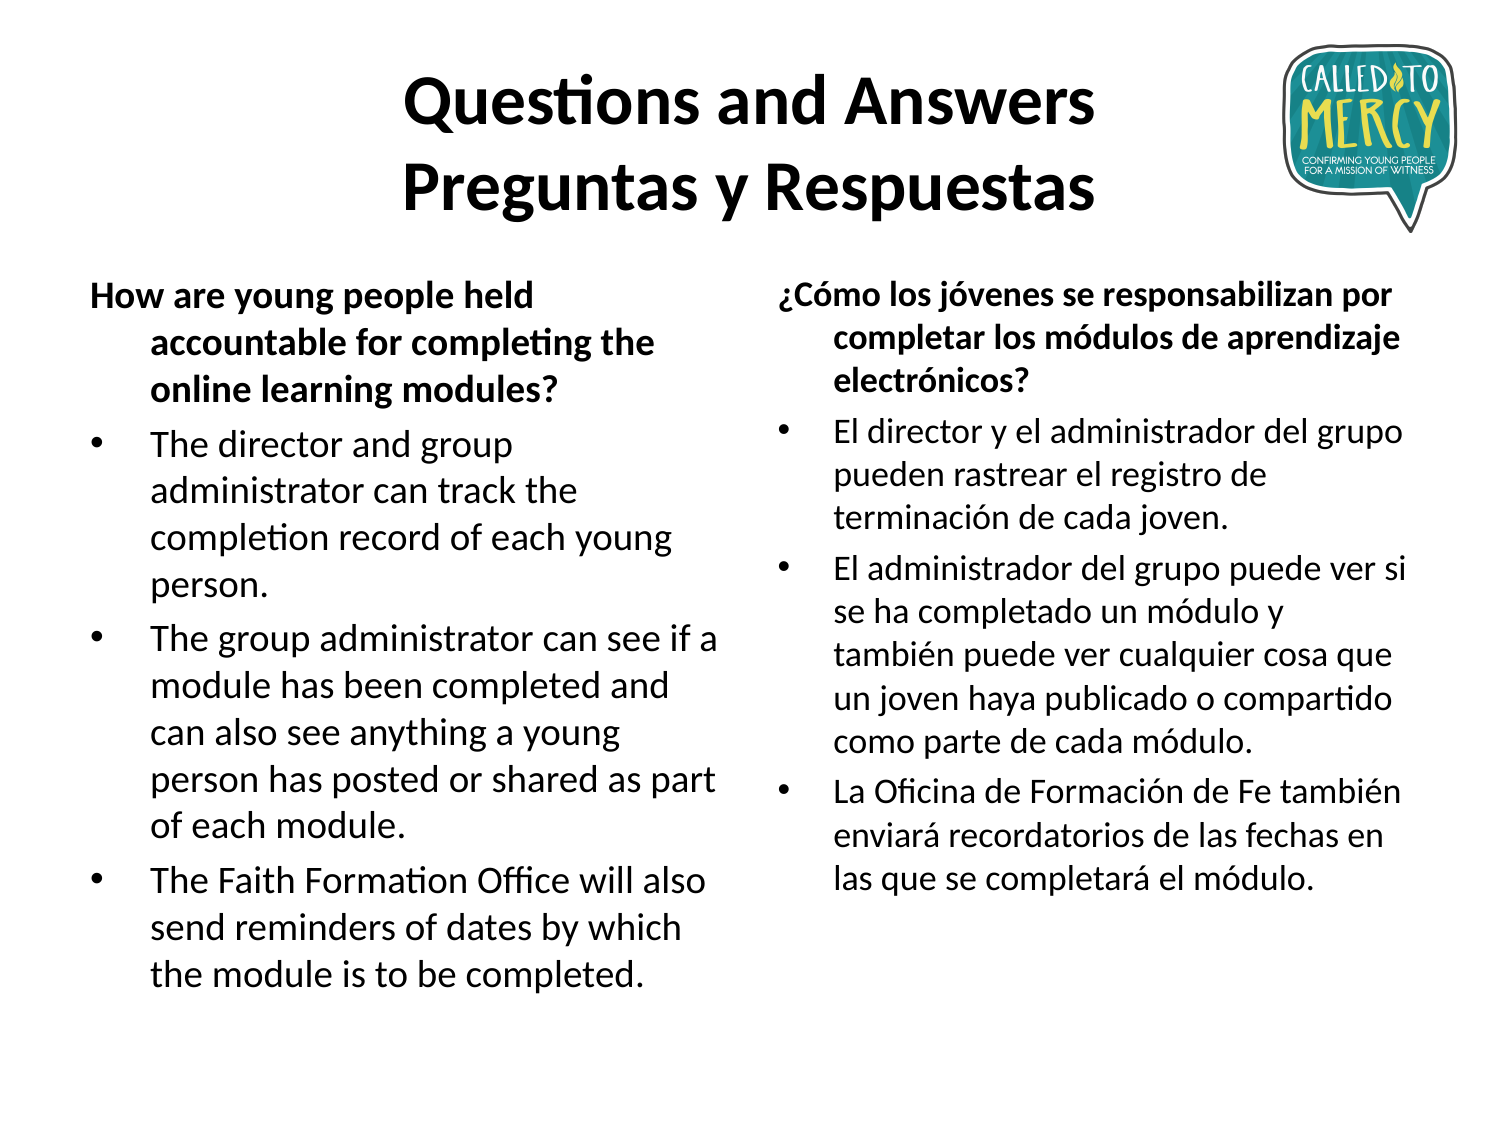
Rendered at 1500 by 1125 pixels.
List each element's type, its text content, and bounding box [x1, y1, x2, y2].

picture [1237, 44, 1500, 234]
title Questions and Answers Preguntas y Respuestas [75, 45, 1235, 233]
list How are young people held accountable for completing the online learning modules? The director and group administrator can track the completion record of each young person. The group administrator can see if a module has been completed and can also see anything a young person has posted or shared as part of each module. The Faith Formation Office will also send reminders of dates by which the module is to be completed. [75, 262, 738, 1005]
list ¿Cómo los jóvenes se responsabilizan por completar los módulos de aprendizaje electrónicos? El director y el administrador del grupo pueden rastrear el registro de terminación de cada joven. El administrador del grupo puede ver si se ha completado un módulo y también puede ver cualquier cosa que un joven haya publicado o compartido como parte de cada módulo. La Oficina de Formación de Fe también enviará recordatorios de las fechas en las que se completará el módulo. [762, 262, 1425, 1005]
